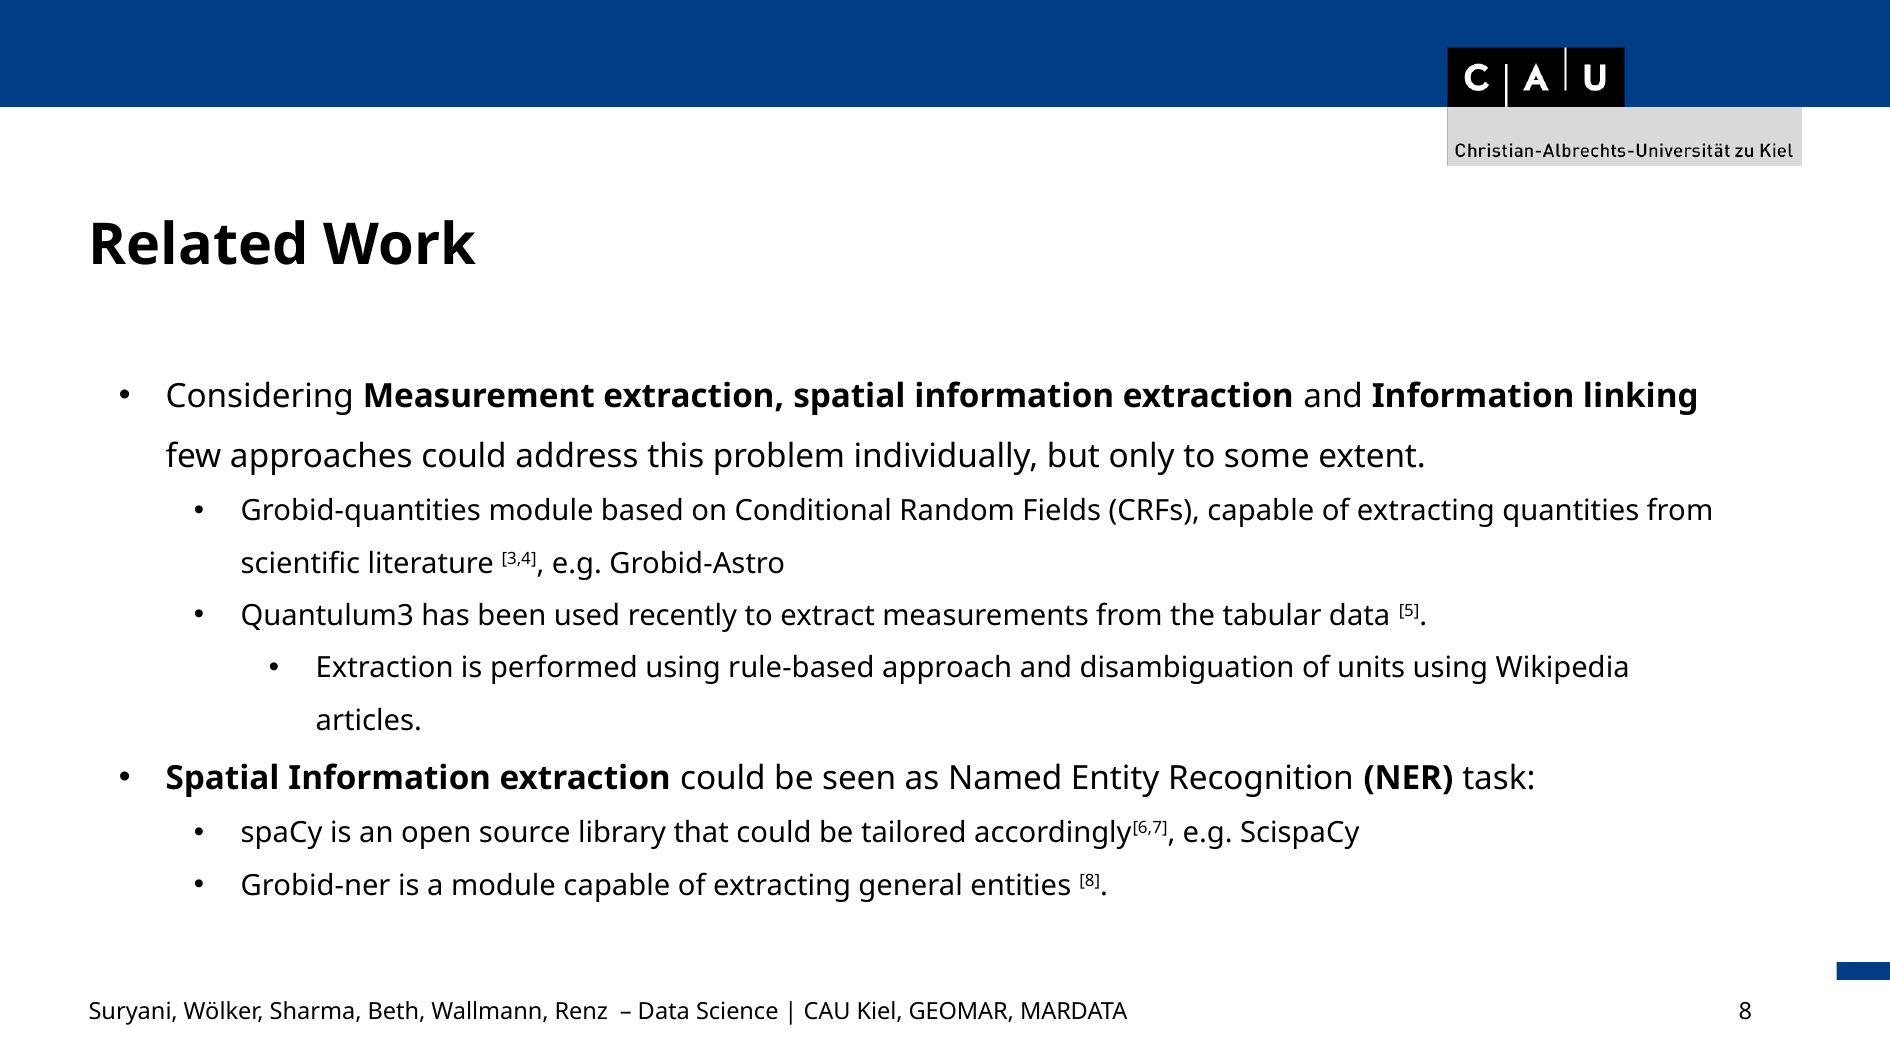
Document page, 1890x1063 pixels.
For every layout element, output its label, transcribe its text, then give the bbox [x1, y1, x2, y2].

text_box Suryani, Wölker, Sharma, Beth, Wallmann, Renz – Data Science | CAU Kiel, GEOMAR, MARDATA 8 [88, 980, 1802, 1028]
text_box Considering Measurement extraction, spatial information extraction and Information linking few approaches could address this problem individually, but only to some extent. Grobid-quantities module based on Conditional Random Fields (CRFs), capable of extracting quantities from scientific literature [3,4], e.g. Grobid-Astro Quantulum3 has been used recently to extract measurements from the tabular data [5]. Extraction is performed using rule-based approach and disambiguation of units using Wikipedia articles. Spatial Information extraction could be seen as Named Entity Recognition (NER) task: spaCy is an open source library that could be tailored accordingly[6,7], e.g. ScispaCy Grobid-ner is a module capable of extracting general entities [8]. [88, 354, 1743, 869]
text_box Related Work [88, 206, 1743, 313]
picture [0, 0, 1890, 166]
